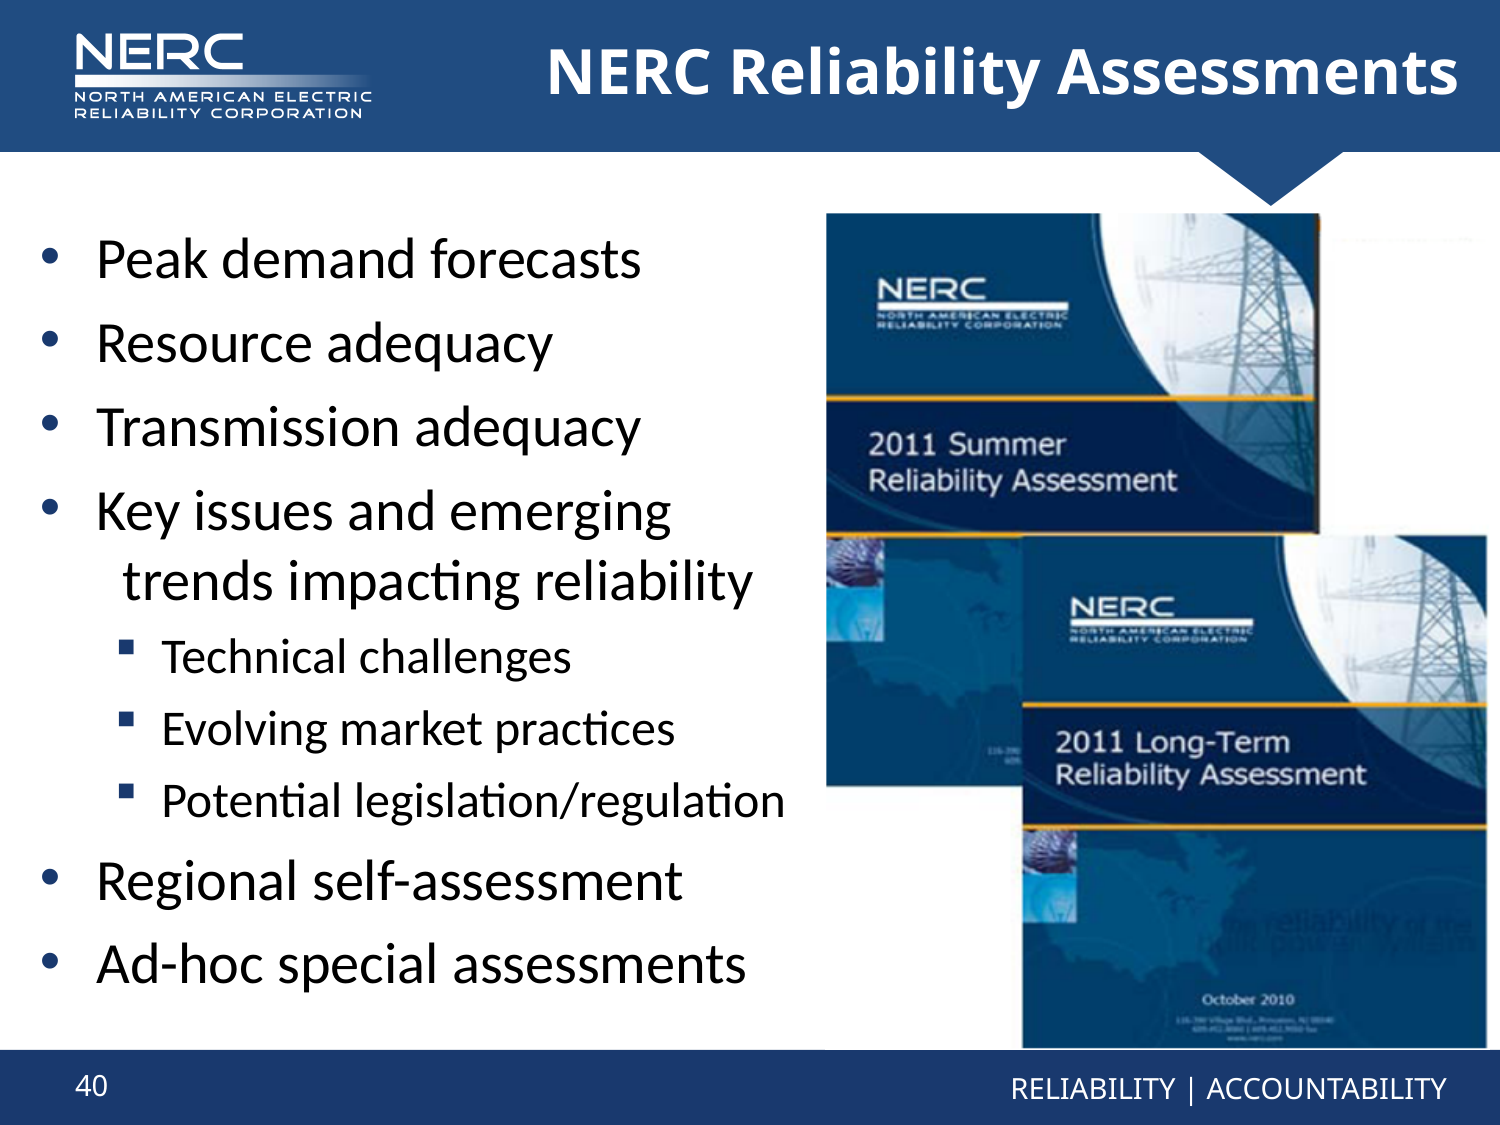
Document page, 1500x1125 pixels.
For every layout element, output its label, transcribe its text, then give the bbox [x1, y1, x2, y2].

title NERC Reliability Assessments [125, 24, 1475, 150]
picture [824, 212, 1491, 1051]
list Peak demand forecasts Resource adequacy Transmission adequacy Key issues and emerging trends impacting reliability Technical challenges Evolving market practices Potential legislation/regulation Regional self-assessment Ad-hoc special assessments [24, 212, 822, 1038]
picture [0, 0, 1500, 206]
